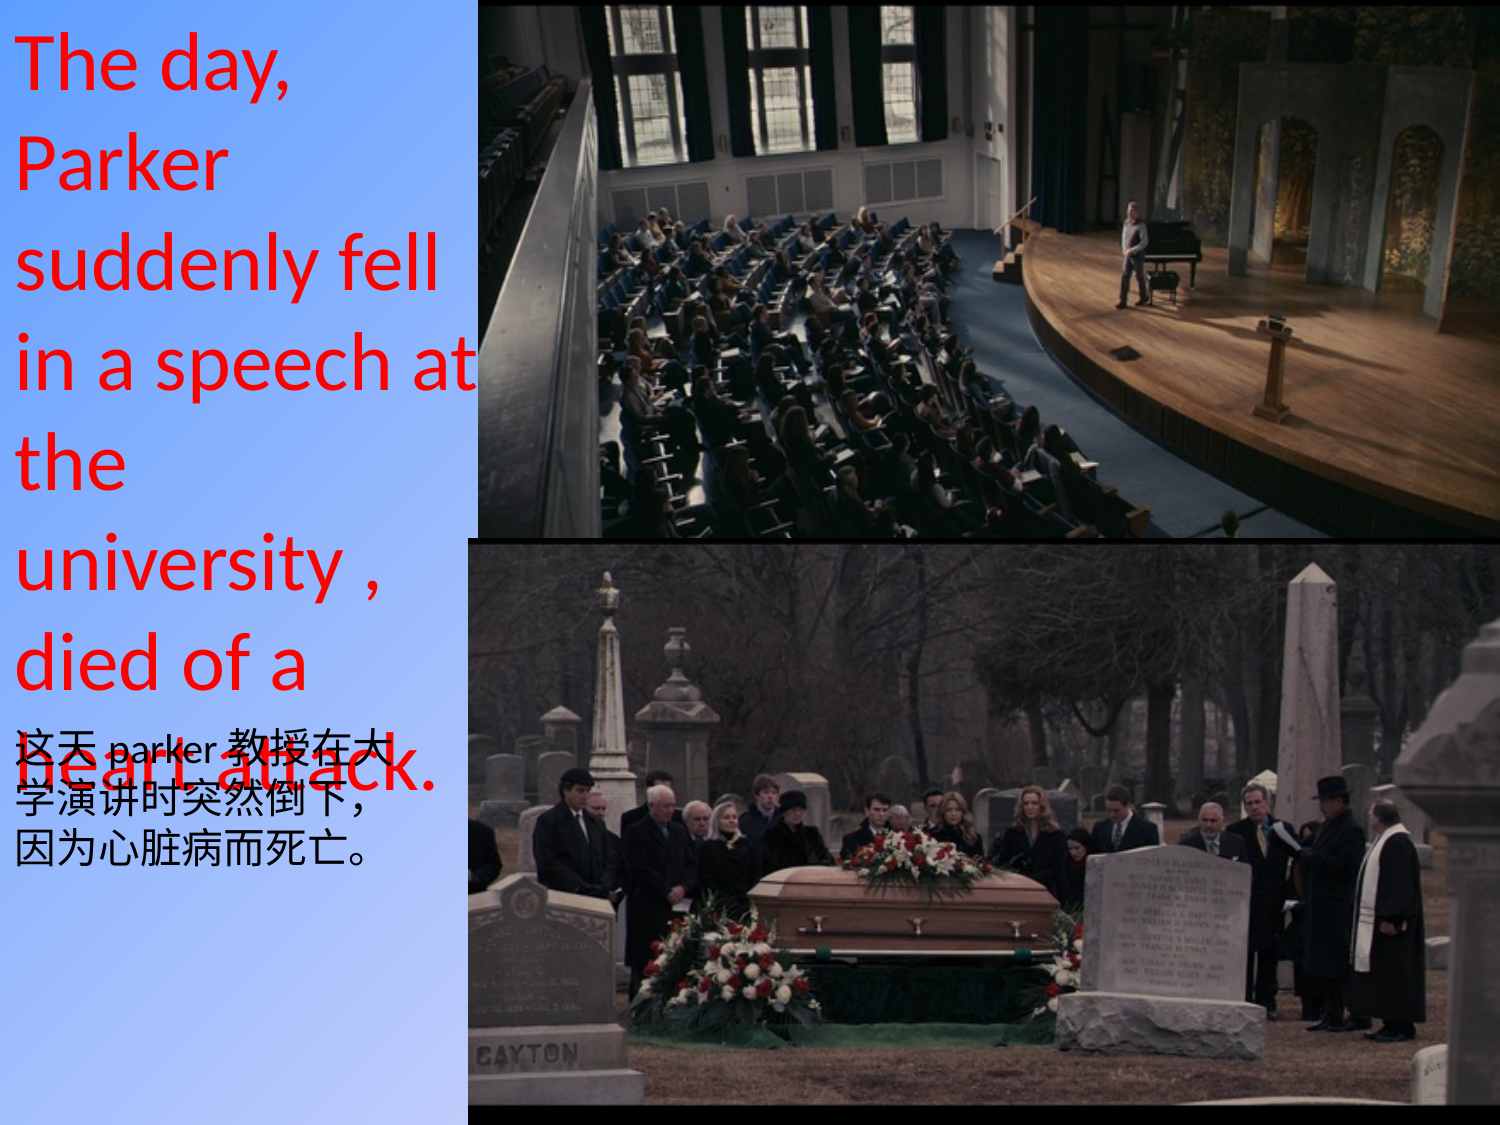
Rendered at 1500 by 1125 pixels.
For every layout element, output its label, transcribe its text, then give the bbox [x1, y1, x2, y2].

picture [468, 0, 1500, 1125]
text_box The day, Parker suddenly fell in a speech at the university , died of a heart attack. [0, 0, 476, 815]
text_box 这天parker教授在大学演讲时突然倒下，因为心脏病而死亡。 [0, 714, 434, 880]
